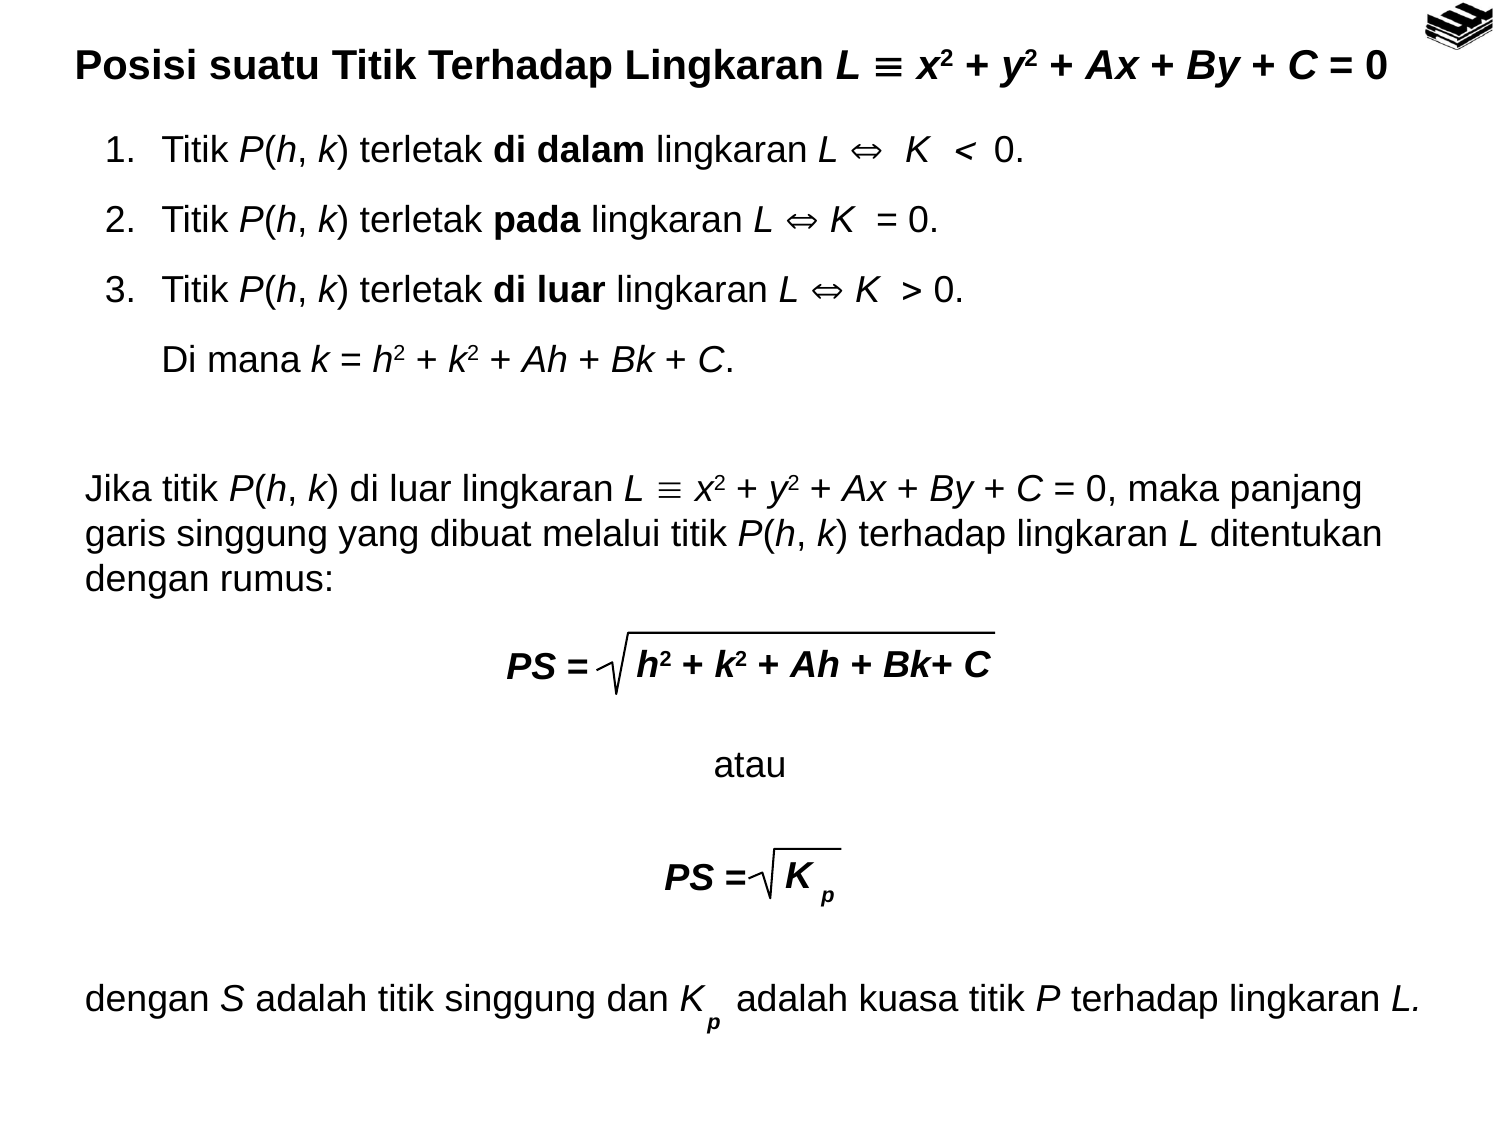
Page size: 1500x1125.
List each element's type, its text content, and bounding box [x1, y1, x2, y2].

picture [1425, 0, 1493, 50]
text_box Posisi suatu Titik Terhadap Lingkaran L  x2 + y2 + Ax + By + C = 0 [59, 30, 1404, 95]
text_box Titik P(h, k) terletak di dalam lingkaran L  K  0. Titik P(h, k) terletak pada lingkaran L  K = 0. Titik P(h, k) terletak di luar lingkaran L  K  0. Di mana k = h2 + k2 + Ah + Bk + C. [90, 117, 1145, 387]
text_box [70, 456, 1454, 1042]
